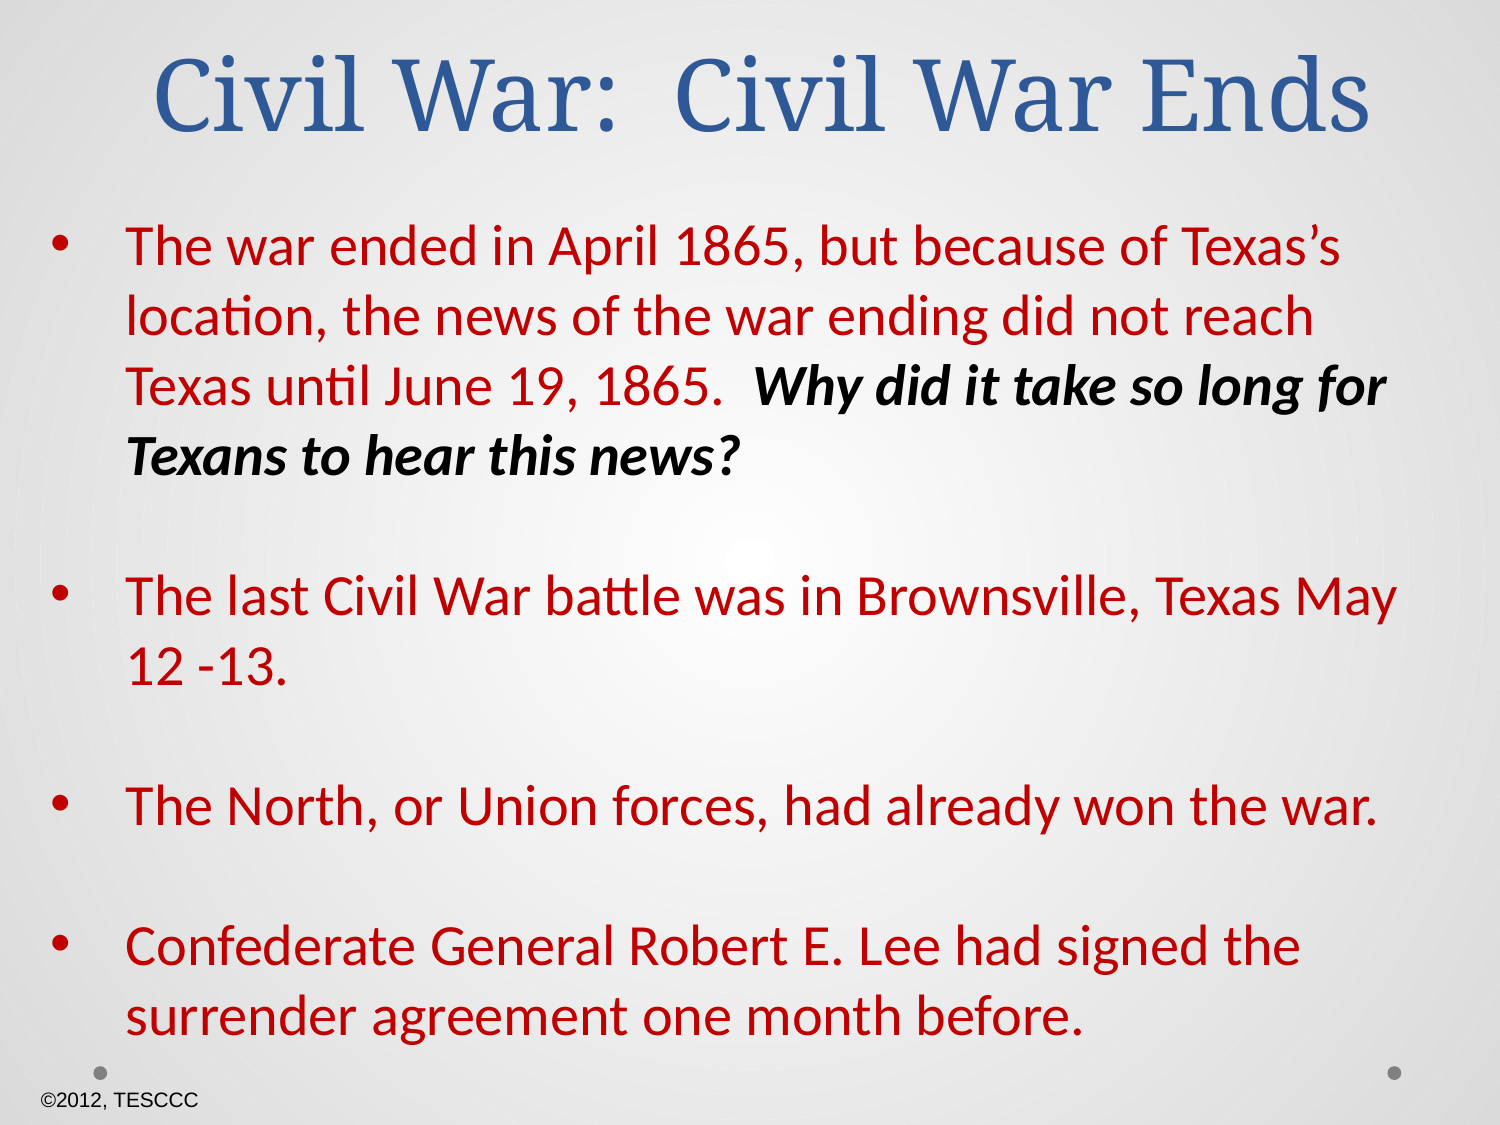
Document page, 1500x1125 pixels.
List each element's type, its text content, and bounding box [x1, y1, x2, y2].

text_box ©2012, TESCCC [26, 1079, 364, 1119]
title Civil War: Civil War Ends [87, 12, 1438, 159]
text_box The war ended in April 1865, but because of Texas’s location, the news of the war ending did not reach Texas until June 19, 1865. Why did it take so long for Texans to hear this news? The last Civil War battle was in Brownsville, Texas May 12 -13. The North, or Union forces, had already won the war. Confederate General Robert E. Lee had signed the surrender agreement one month before. [35, 199, 1463, 1055]
